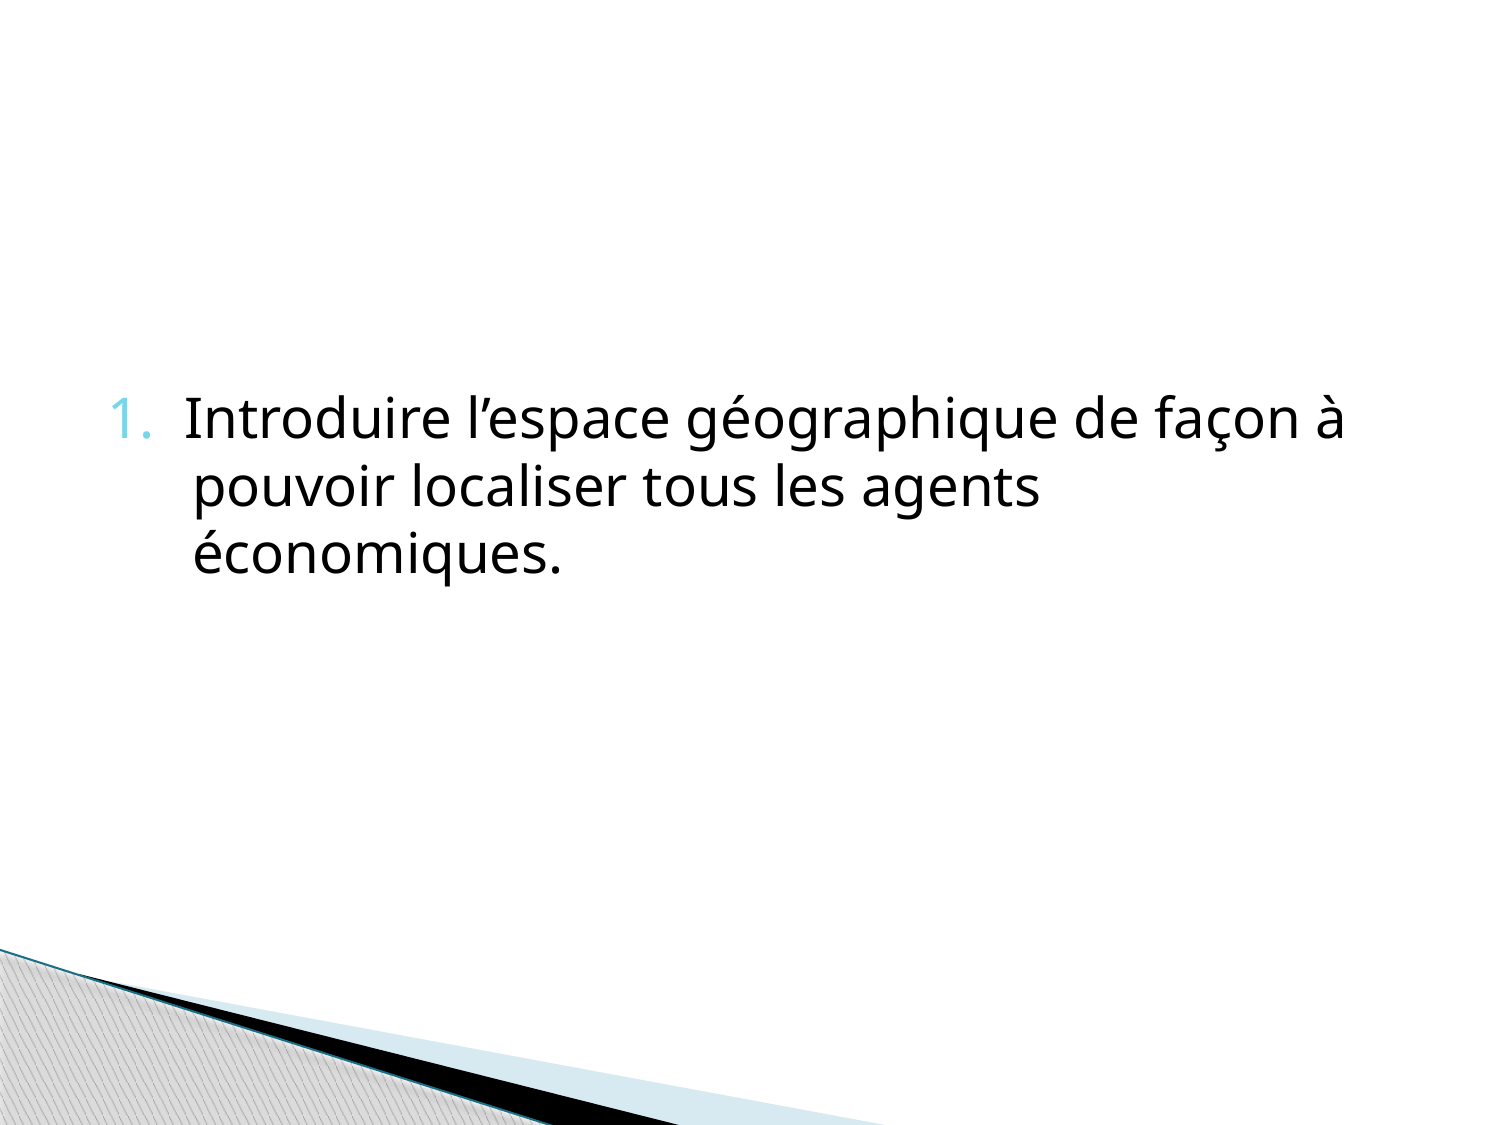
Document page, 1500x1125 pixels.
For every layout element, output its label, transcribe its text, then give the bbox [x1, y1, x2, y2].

list 1. Introduire l’espace géographique de façon à pouvoir localiser tous les agents économiques. [75, 375, 1425, 986]
